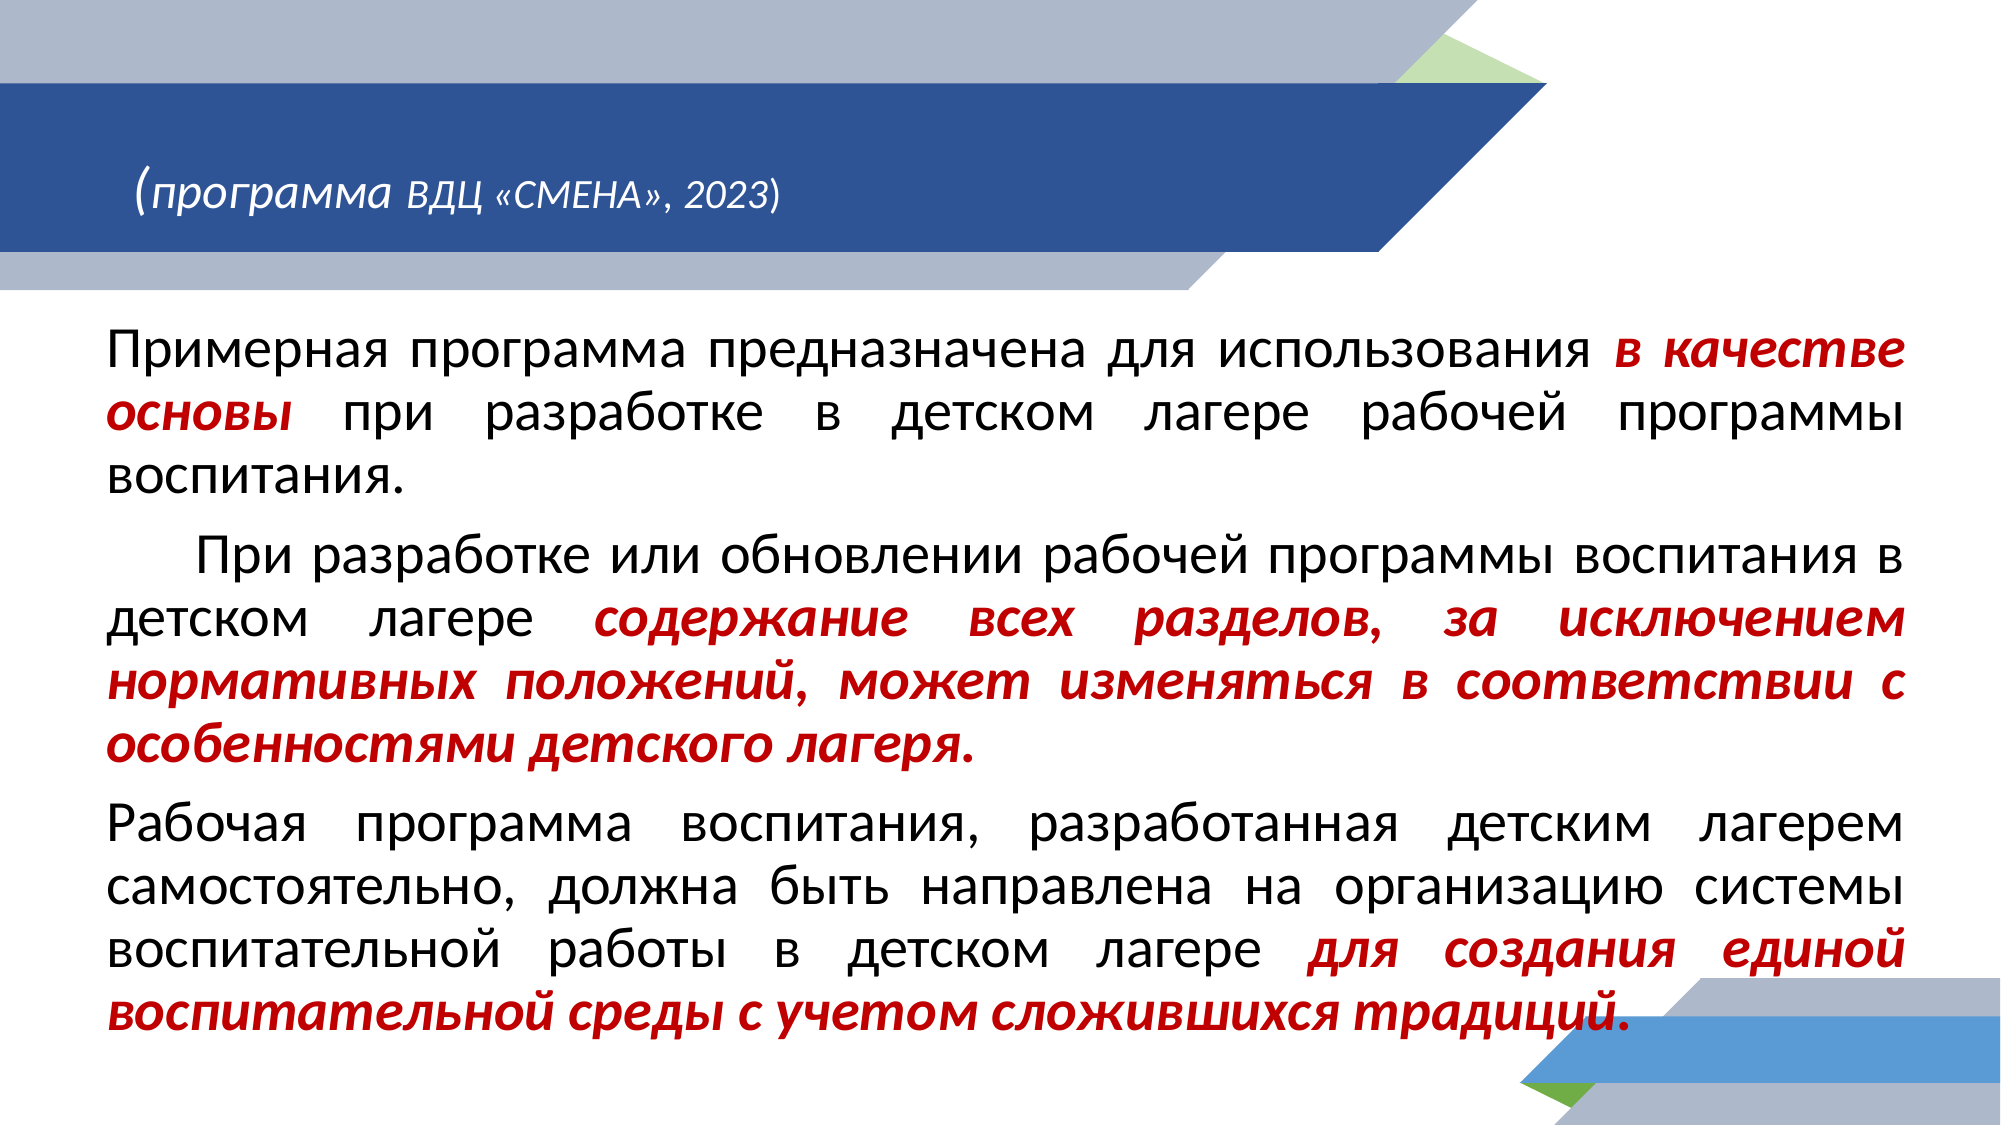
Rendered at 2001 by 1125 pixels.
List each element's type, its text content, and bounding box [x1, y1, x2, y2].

list (программа ВДЦ «СМЕНА», 2023) Примерная программа предназначена для использования в качестве основы при разработке в детском лагере рабочей программы воспитания. При разработке или обновлении рабочей программы воспитания в детском лагере содержание всех разделов, за исключением нормативных положений, может изменяться в соответствии с особенностями детского лагеря. Рабочая программа воспитания, разработанная детским лагерем самостоятельно, должна быть направлена на организацию системы воспитательной работы в детском лагере для создания единой воспитательной среды с учетом сложившихся традиций. [68, 56, 1922, 1103]
